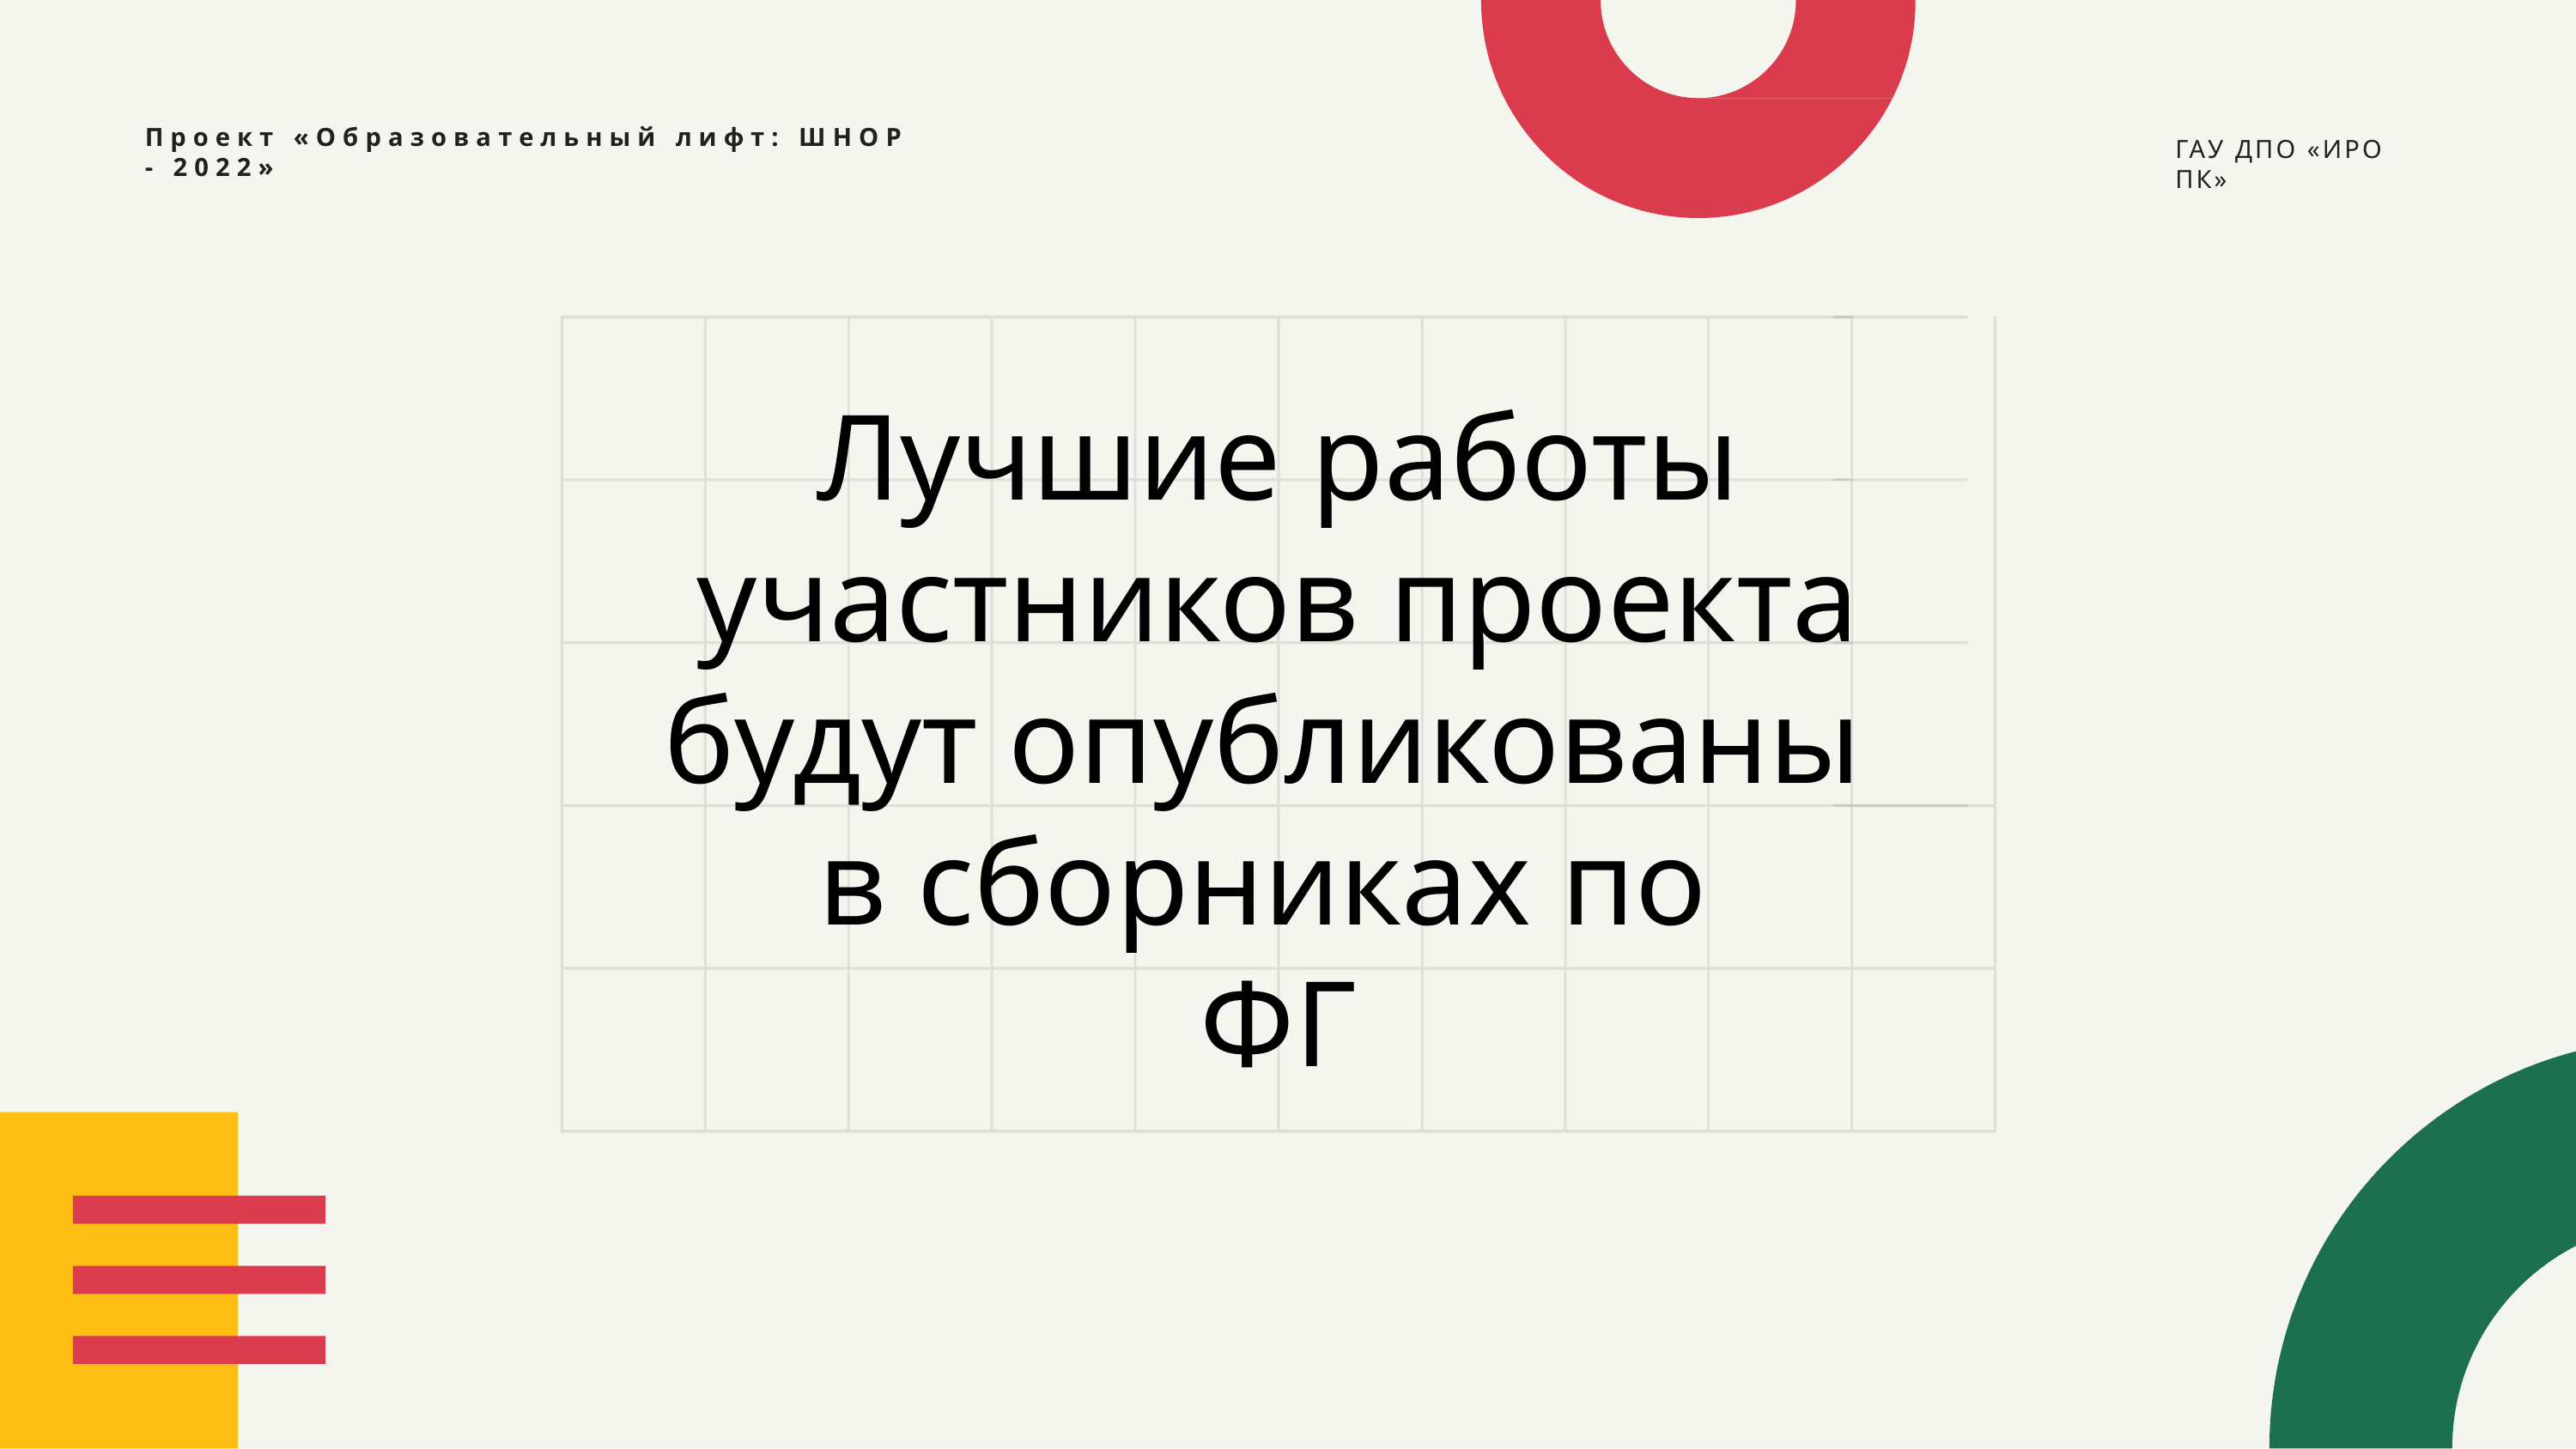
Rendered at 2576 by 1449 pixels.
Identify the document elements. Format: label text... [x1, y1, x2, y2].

text_box [1480, 0, 1916, 218]
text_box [560, 315, 1997, 1133]
text_box [72, 1195, 326, 1224]
text_box [0, 1112, 239, 1449]
text_box Проект «Образовательный лифт: ШНОР - 2022» [143, 119, 934, 182]
text_box [72, 1265, 326, 1294]
text_box [72, 1336, 326, 1364]
text_box [2269, 1051, 2576, 1449]
text_box ГАУ ДПО «ИРО ПК» [2173, 130, 2433, 193]
